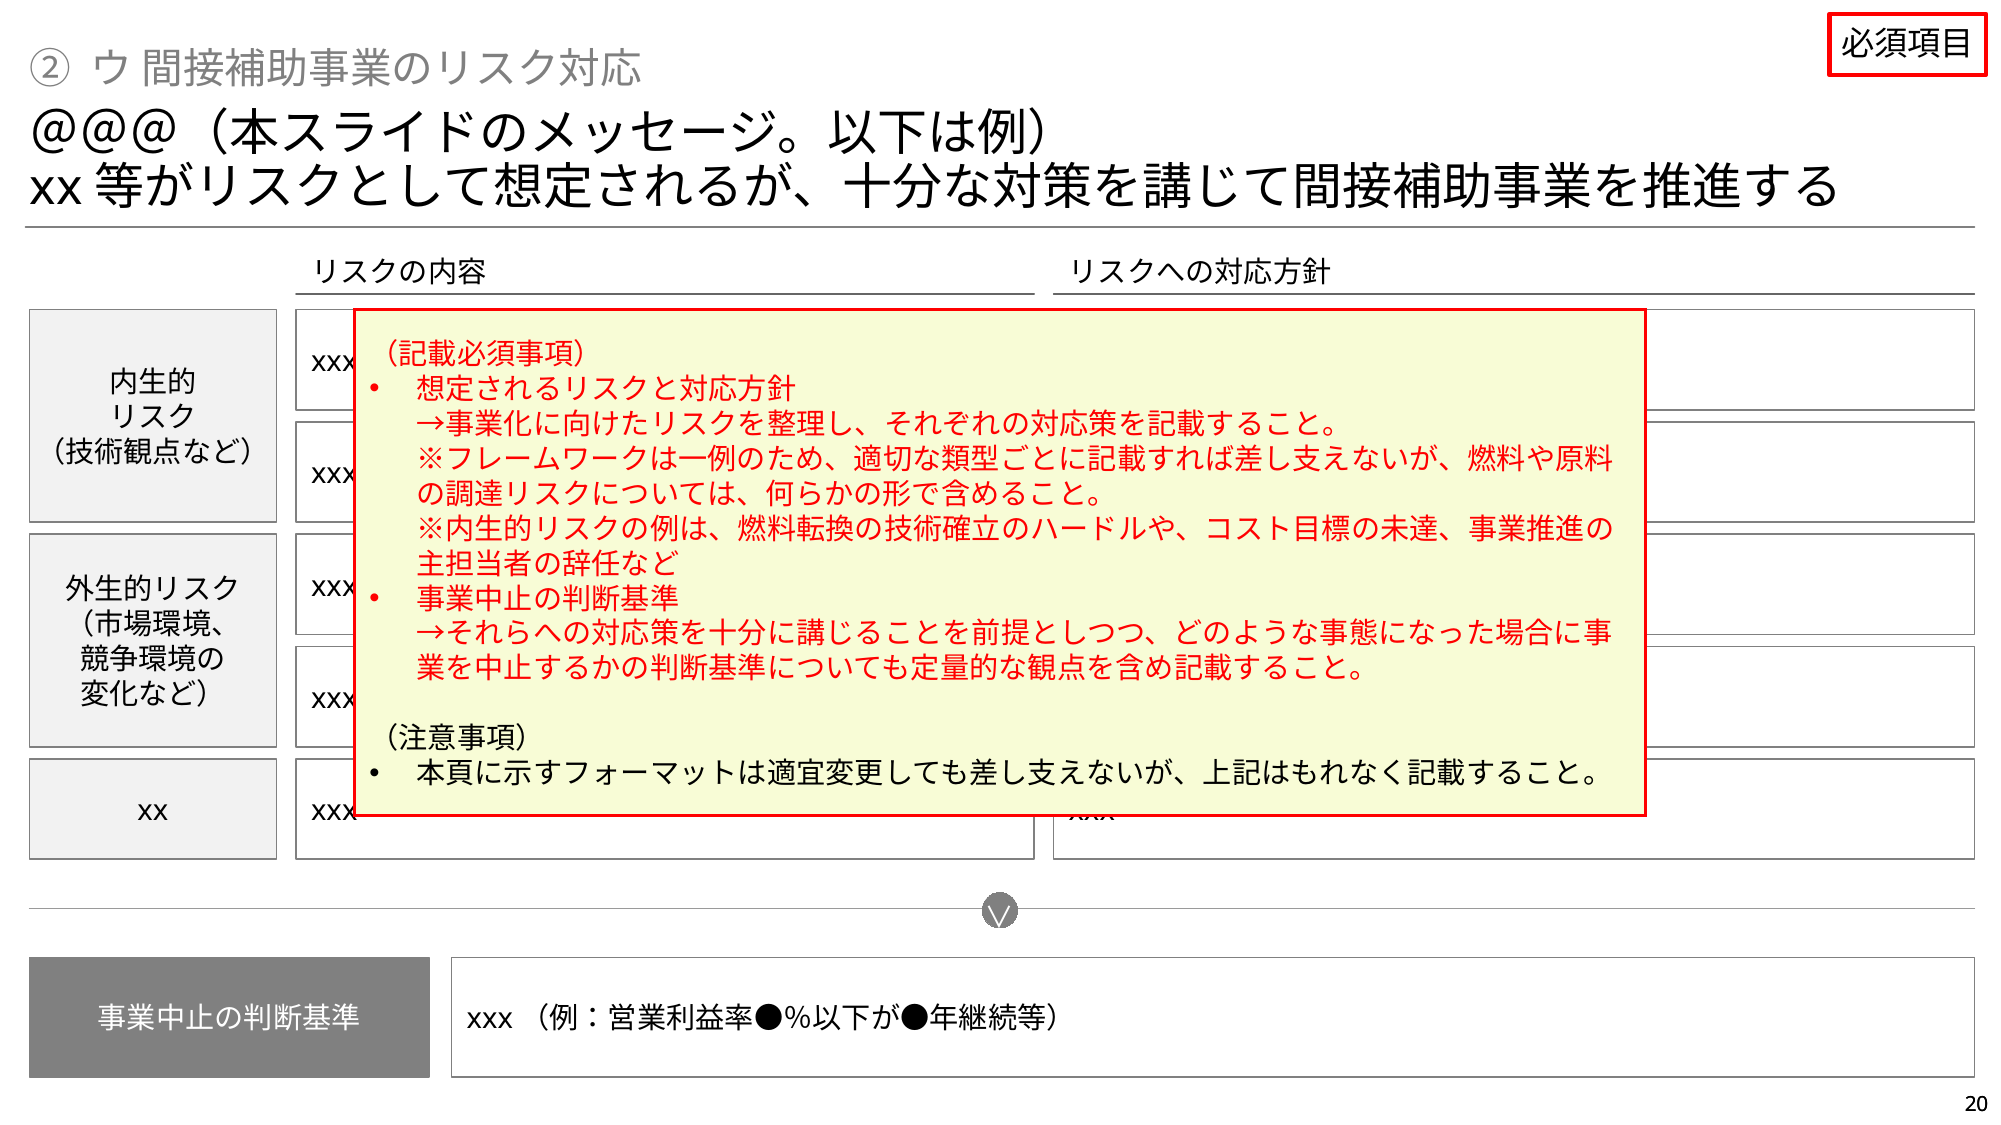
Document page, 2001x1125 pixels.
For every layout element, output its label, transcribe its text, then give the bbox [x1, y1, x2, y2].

text_box 内生的 リスク （技術観点など） [28, 308, 278, 524]
text_box xxx [1647, 533, 1976, 636]
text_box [295, 246, 1035, 295]
text_box xxx [294, 645, 353, 748]
text_box ＞ [982, 892, 1018, 907]
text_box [1053, 246, 1975, 295]
text_box xxx [1647, 420, 1976, 524]
text_box 外生的リスク （市場環境、 競争環境の 変化など） [28, 533, 278, 748]
text_box xxx（例：営業利益率●％以下が●年継続等） [450, 956, 1976, 1078]
text_box ＠＠＠（本スライドのメッセージ。以下は例） xx等がリスクとして想定されるが、十分な対策を講じて間接補助事業を推進する [29, 107, 1875, 216]
text_box xxx [1647, 308, 1976, 411]
text_box xxx [1052, 757, 1976, 861]
text_box xxx [1647, 645, 1976, 748]
text_box （記載必須事項） 想定されるリスクと対応方針 →事業化に向けたリスクを整理し、それぞれの対応策を記載すること。 ※フレームワークは一例のため、適切な類型ごとに記載すれば差し支えないが、燃料や原料の調達リスクについては、何らかの形で含めること。 ※内生的リスクの例は、燃料転換の技術確立のハードルや、コスト目標の未達、事業推進の主担当者の辞任など 事業中止の判断基準 →それらへの対応策を十分に講じることを前提としつつ、どのような事態になった場合に事業を中止するかの判断基準についても定量的な観点を含め記載すること。 （注意事項） 本頁に示すフォーマットは適宜変更しても差し支えないが、上記はもれなく記載すること。 [353, 308, 1647, 817]
text_box ＞ [982, 909, 1018, 928]
text_box 必須項目 [1829, 13, 1986, 75]
text_box xxx [294, 420, 353, 524]
text_box xxx [294, 757, 1036, 861]
text_box xxx [294, 533, 353, 636]
text_box xx [28, 757, 278, 861]
text_box ② ウ 間接補助事業のリスク対応 [29, 47, 1802, 94]
text_box 事業中止の判断基準 [28, 956, 431, 1078]
text_box xxx [294, 308, 353, 411]
